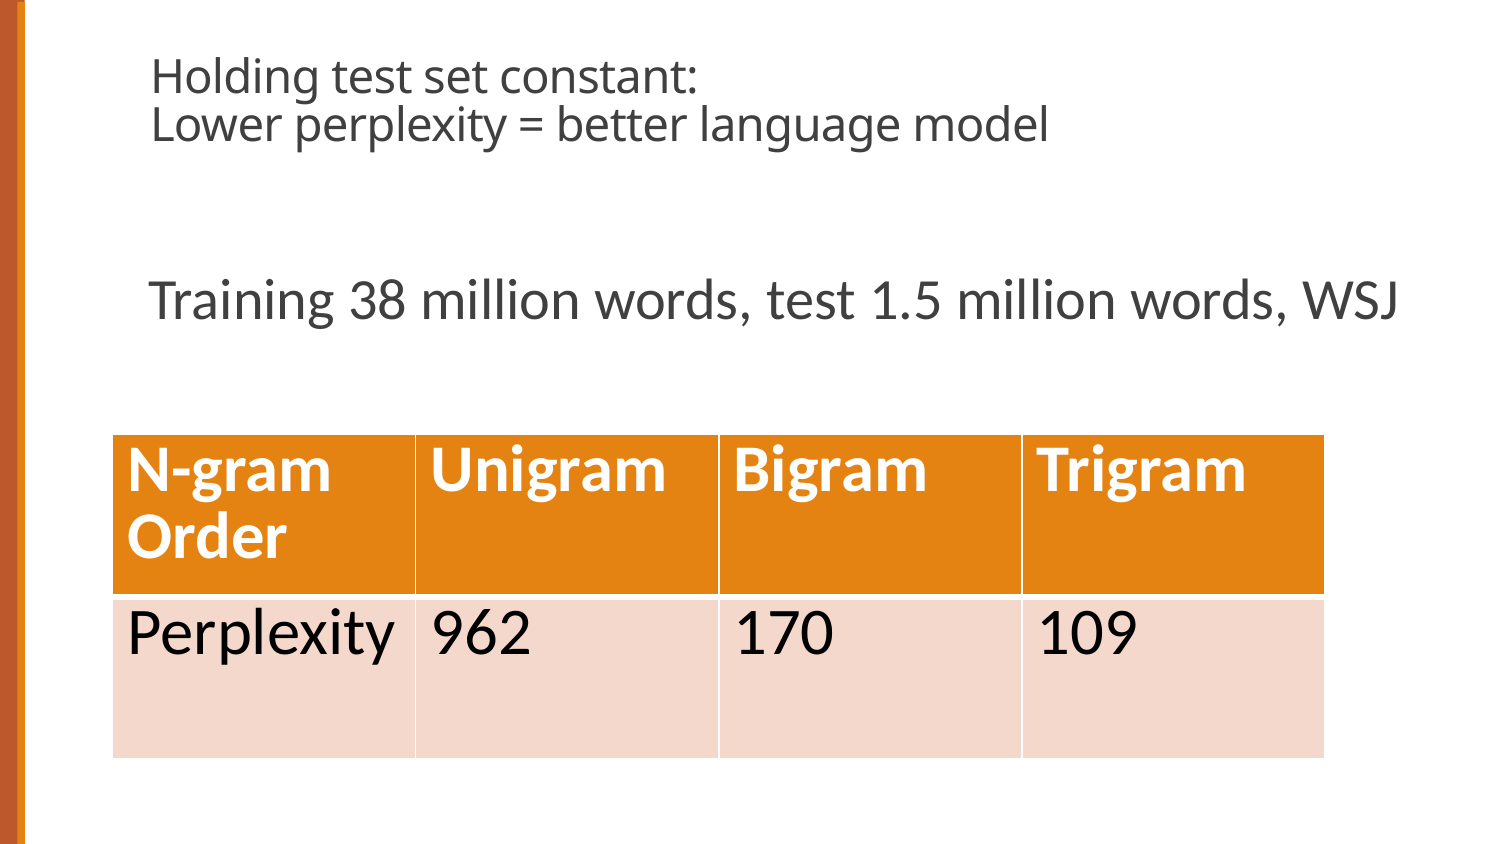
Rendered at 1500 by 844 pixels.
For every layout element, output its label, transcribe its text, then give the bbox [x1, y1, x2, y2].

table_cell 962 [416, 600, 718, 758]
list Training 38 million words, test 1.5 million words, WSJ [135, 196, 1450, 760]
title Holding test set constant: Lower perplexity = better language model [135, 46, 1373, 159]
table_header Bigram [720, 435, 1021, 594]
table_header Trigram [1023, 435, 1324, 594]
table_cell Perplexity [113, 600, 415, 758]
table_header N-gram Order [113, 435, 415, 594]
table_cell 170 [720, 600, 1021, 758]
table_header Unigram [416, 435, 718, 594]
table_cell 109 [1023, 600, 1324, 758]
